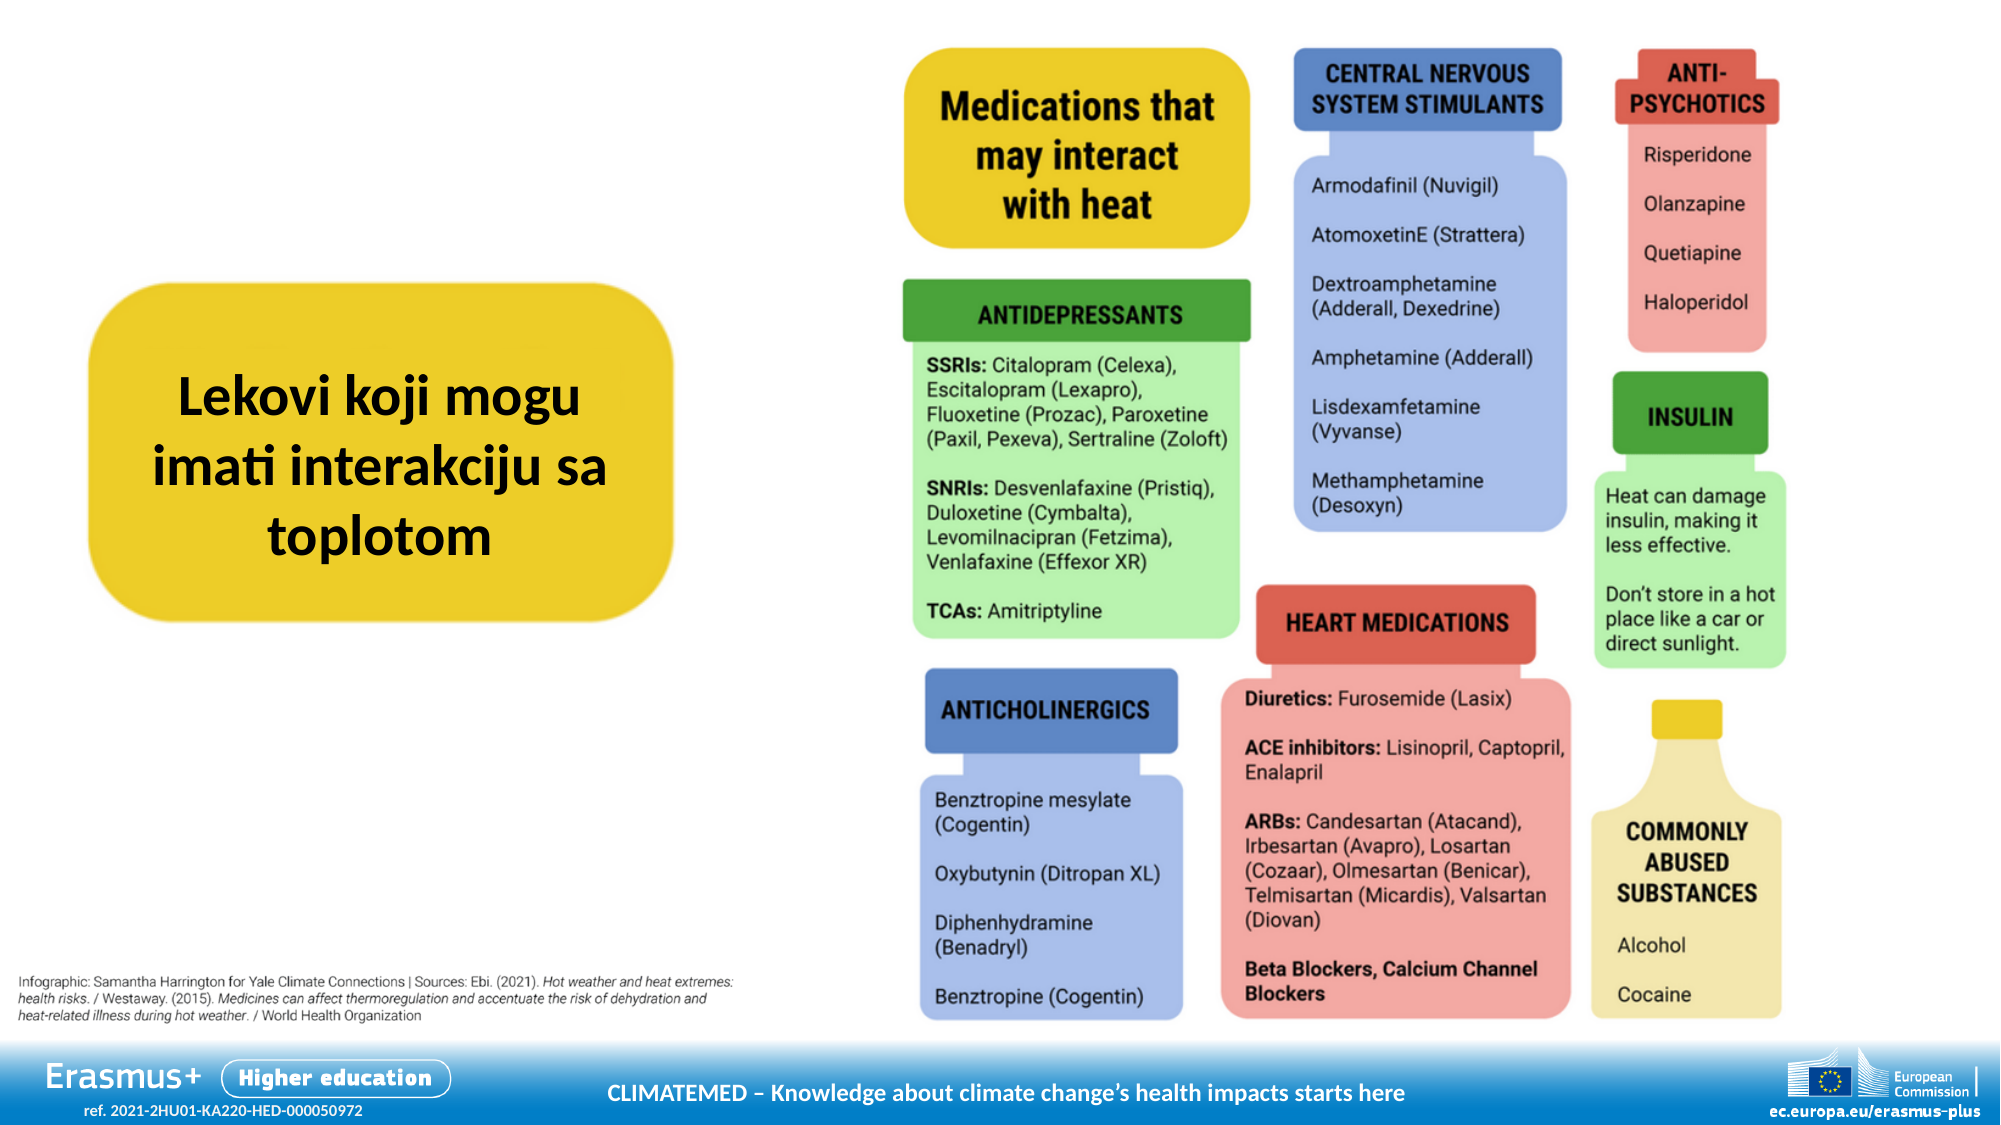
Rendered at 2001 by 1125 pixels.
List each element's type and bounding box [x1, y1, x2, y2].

picture [0, 8, 2000, 1125]
text_box [48, 246, 707, 658]
